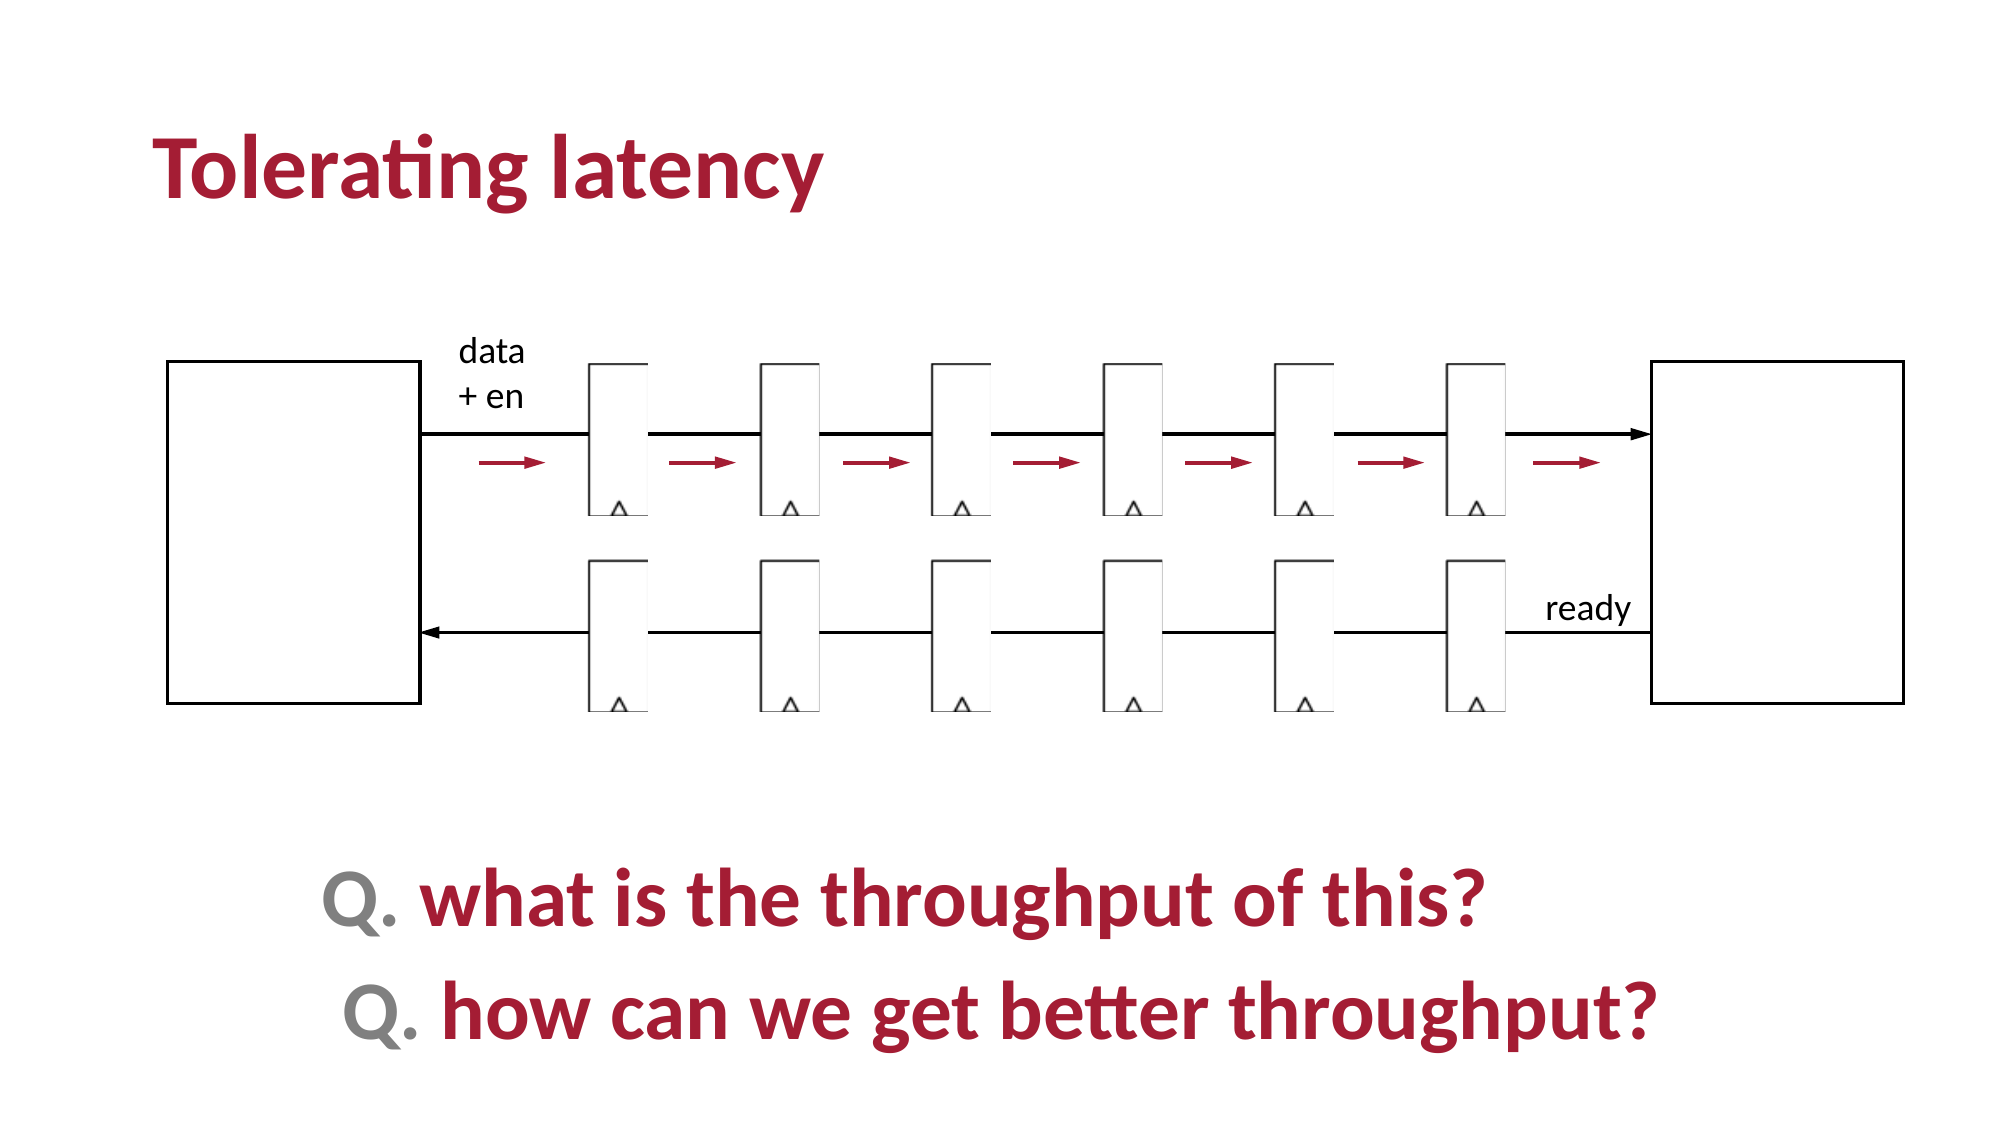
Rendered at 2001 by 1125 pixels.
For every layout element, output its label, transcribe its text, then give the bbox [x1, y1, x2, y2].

picture [587, 362, 648, 462]
picture [930, 362, 991, 462]
text_box [1651, 360, 1905, 704]
text_box data + en [443, 318, 541, 424]
picture [1273, 362, 1335, 462]
picture [759, 362, 820, 462]
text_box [418, 462, 1652, 712]
text_box [167, 360, 421, 704]
title Tolerating latency [137, 59, 1863, 278]
text_box Q. what is the throughput of this? [306, 836, 1504, 951]
picture [1445, 362, 1506, 462]
picture [1102, 362, 1163, 462]
text_box Q. how can we get better throughput? [328, 948, 1677, 1064]
